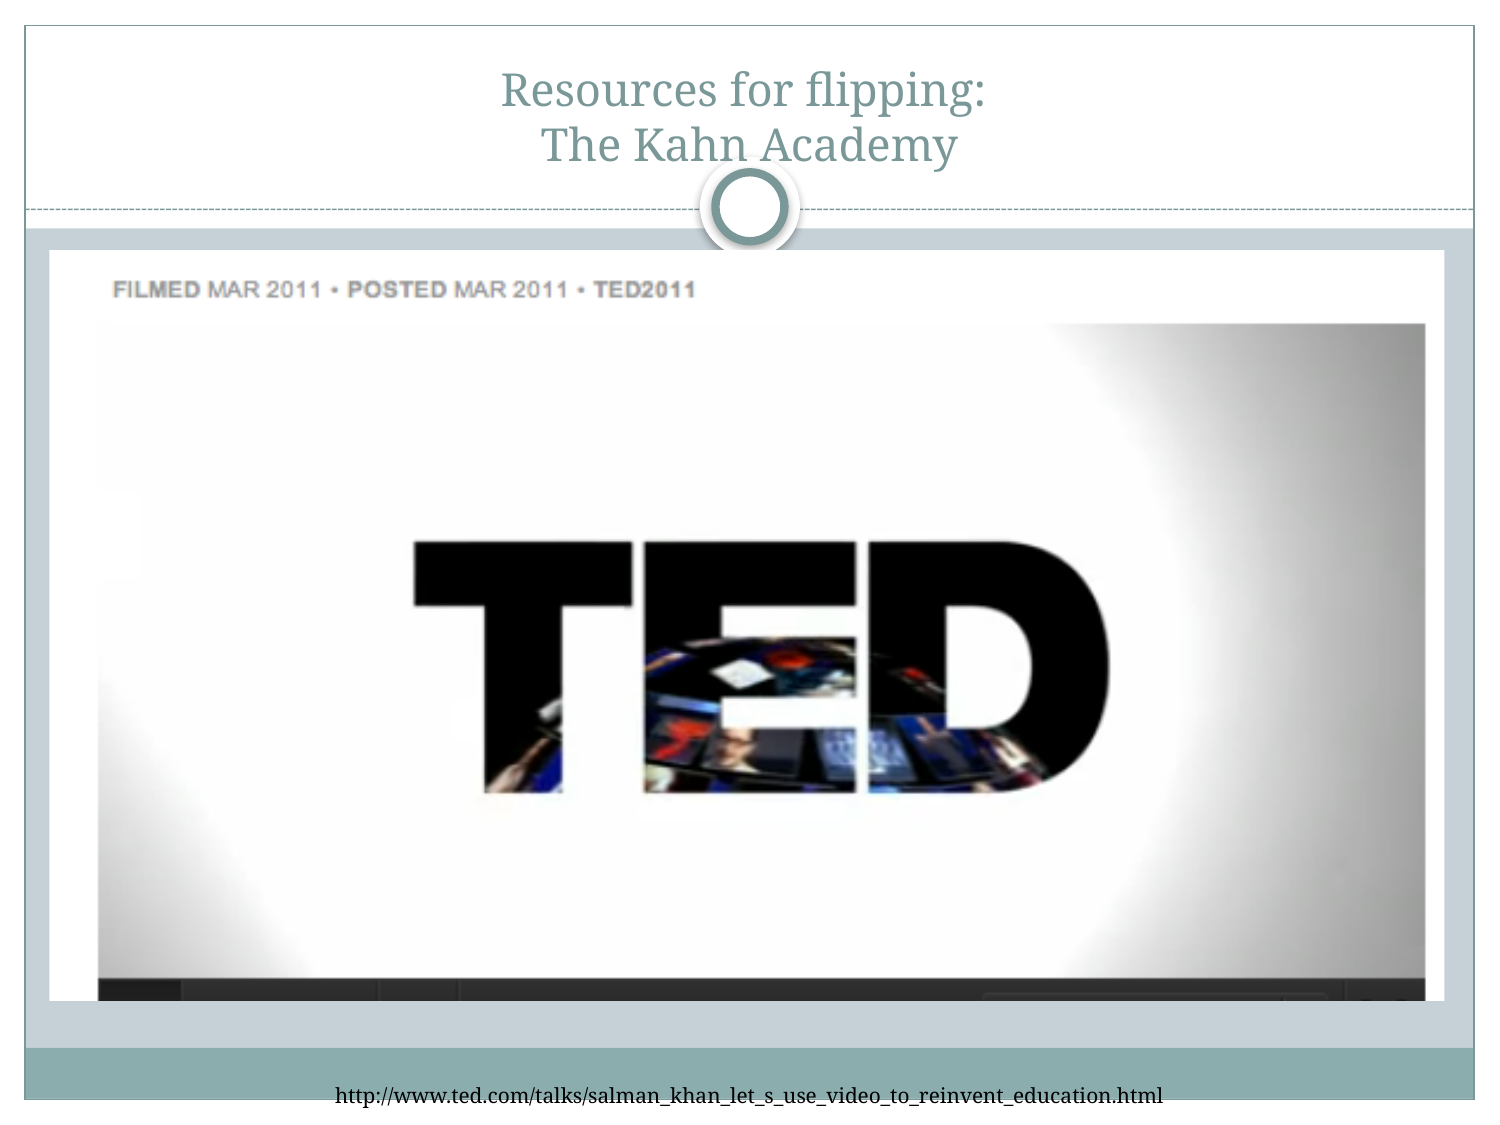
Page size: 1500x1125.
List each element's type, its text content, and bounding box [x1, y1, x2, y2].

text_box http://www.ted.com/talks/salman_khan_let_s_use_video_to_reinvent_education.html [320, 1075, 1179, 1116]
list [49, 250, 1445, 1001]
title Resources for flipping: The Kahn Academy [49, 53, 1450, 178]
